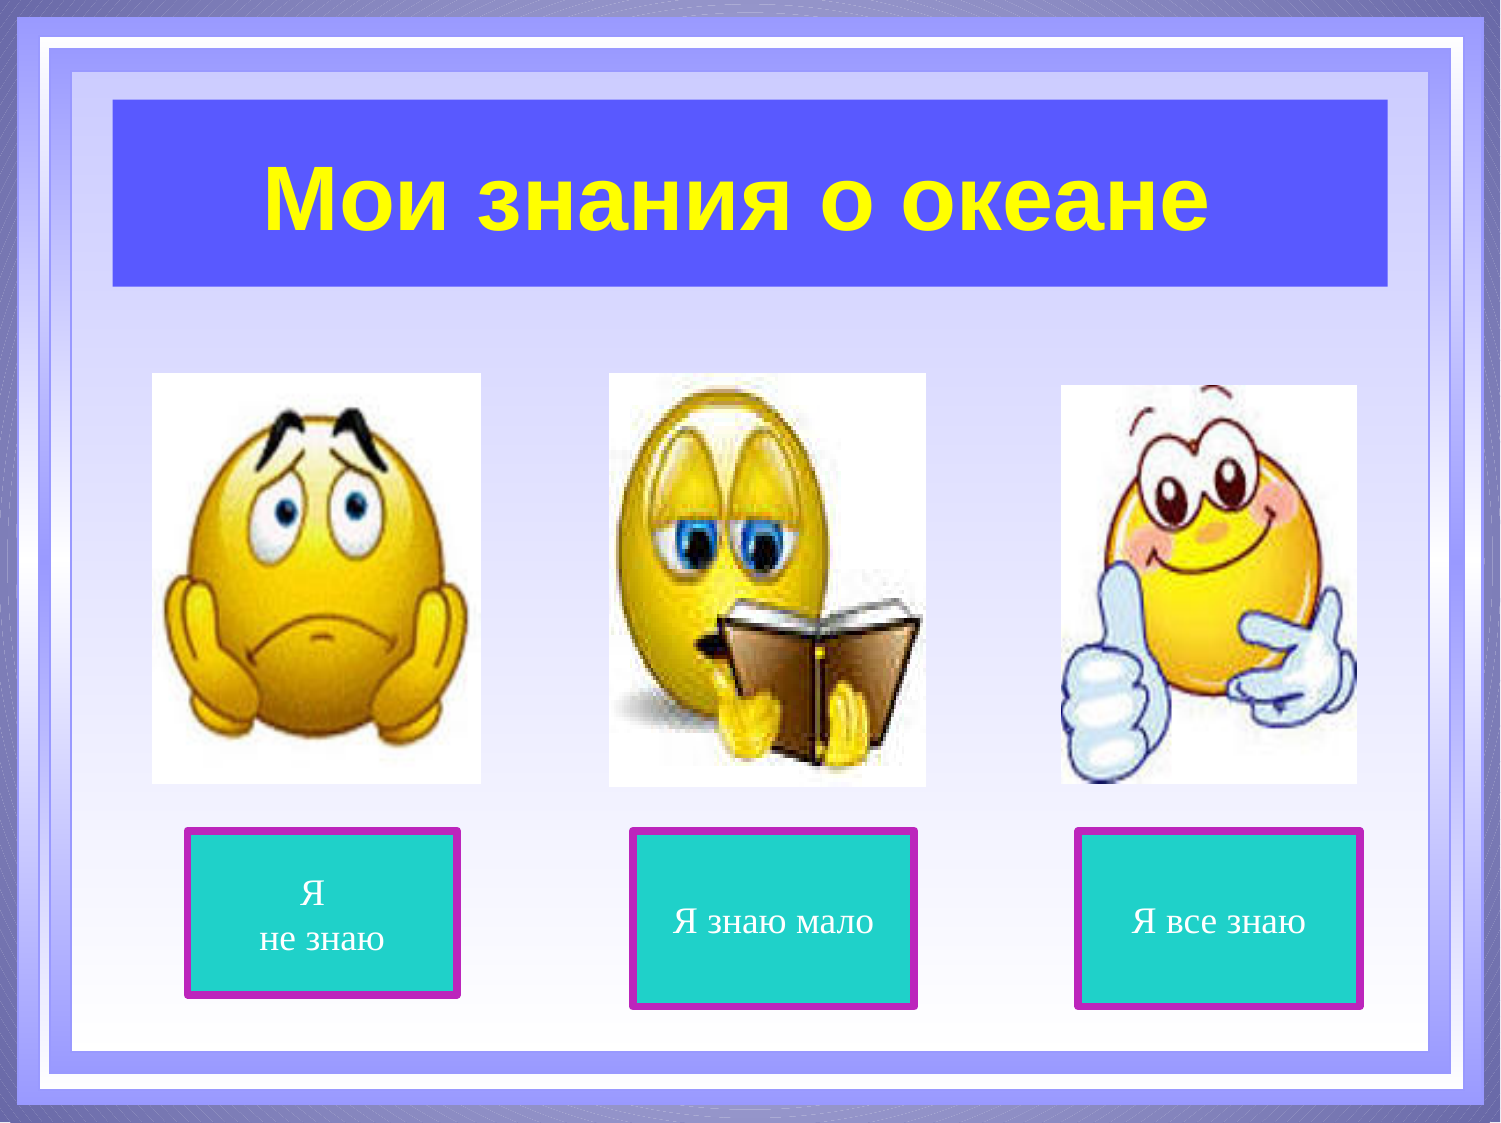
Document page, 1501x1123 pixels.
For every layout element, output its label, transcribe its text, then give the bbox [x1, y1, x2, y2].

picture [1061, 385, 1357, 784]
picture [609, 373, 926, 787]
text_box Я не знаю [184, 827, 461, 999]
title Мои знания о океане [112, 99, 1388, 287]
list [152, 373, 481, 784]
text_box Я знаю мало [629, 827, 918, 1010]
text_box Я все знаю [1074, 827, 1364, 1010]
